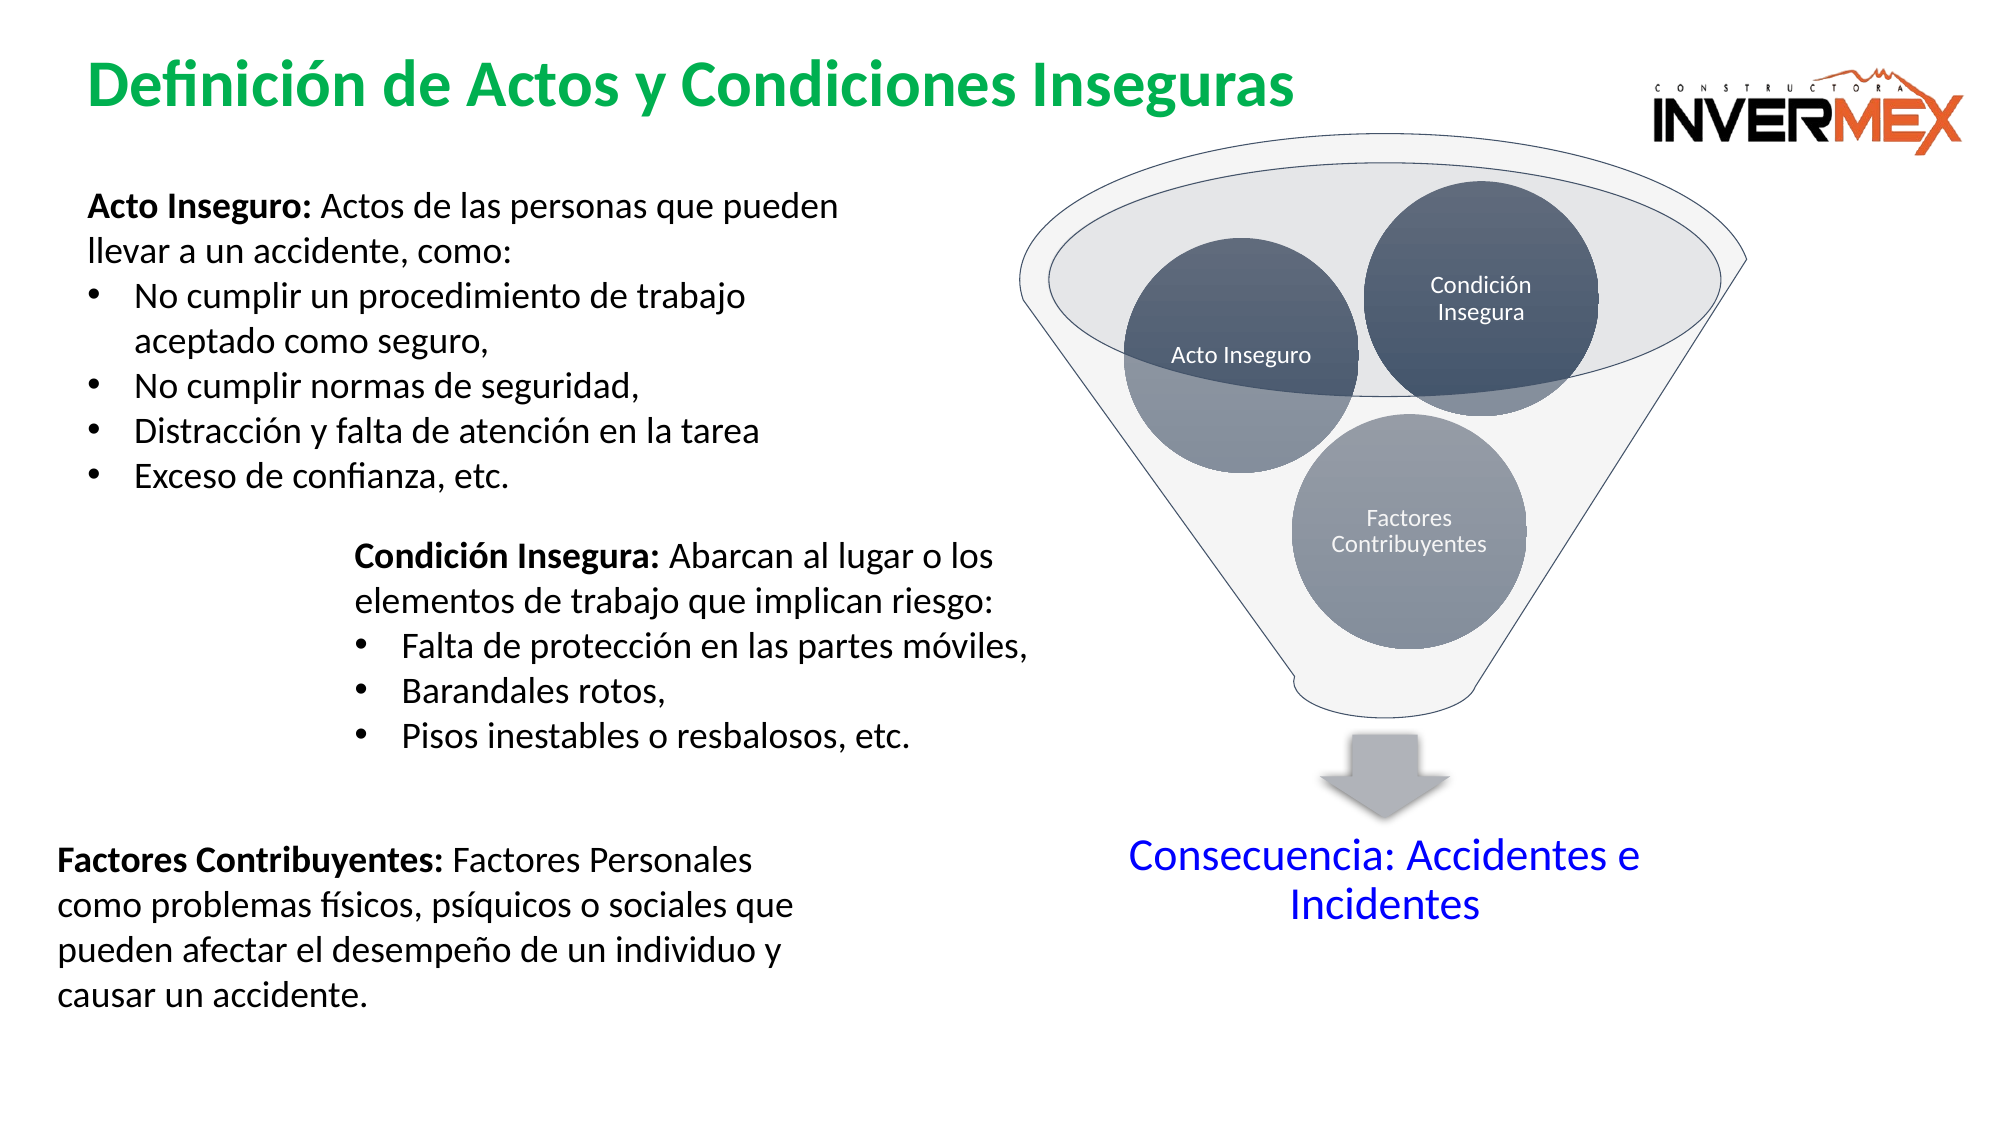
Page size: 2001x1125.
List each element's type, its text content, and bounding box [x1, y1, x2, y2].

text_box Factores Contribuyentes: Factores Personales como problemas físicos, psíquicos o sociales que pueden afectar el desempeño de un individuo y causar un accidente. [42, 828, 838, 1023]
text_box Condición Insegura: Abarcan al lugar o los elementos de trabajo que implican riesgo: Falta de protección en las partes móviles, Barandales rotos, Pisos inestables o resbalosos, etc. [339, 523, 522, 764]
text_box Acto Inseguro: Actos de las personas que pueden llevar a un accidente, como: No cumplir un procedimiento de trabajo aceptado como seguro, No cumplir normas de seguridad, Distracción y falta de atención en la tarea Exceso de confianza, etc. [72, 173, 522, 504]
text_box Definición de Actos y Condiciones Inseguras [72, 32, 1508, 128]
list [522, 128, 2000, 964]
picture [1616, 32, 1988, 197]
